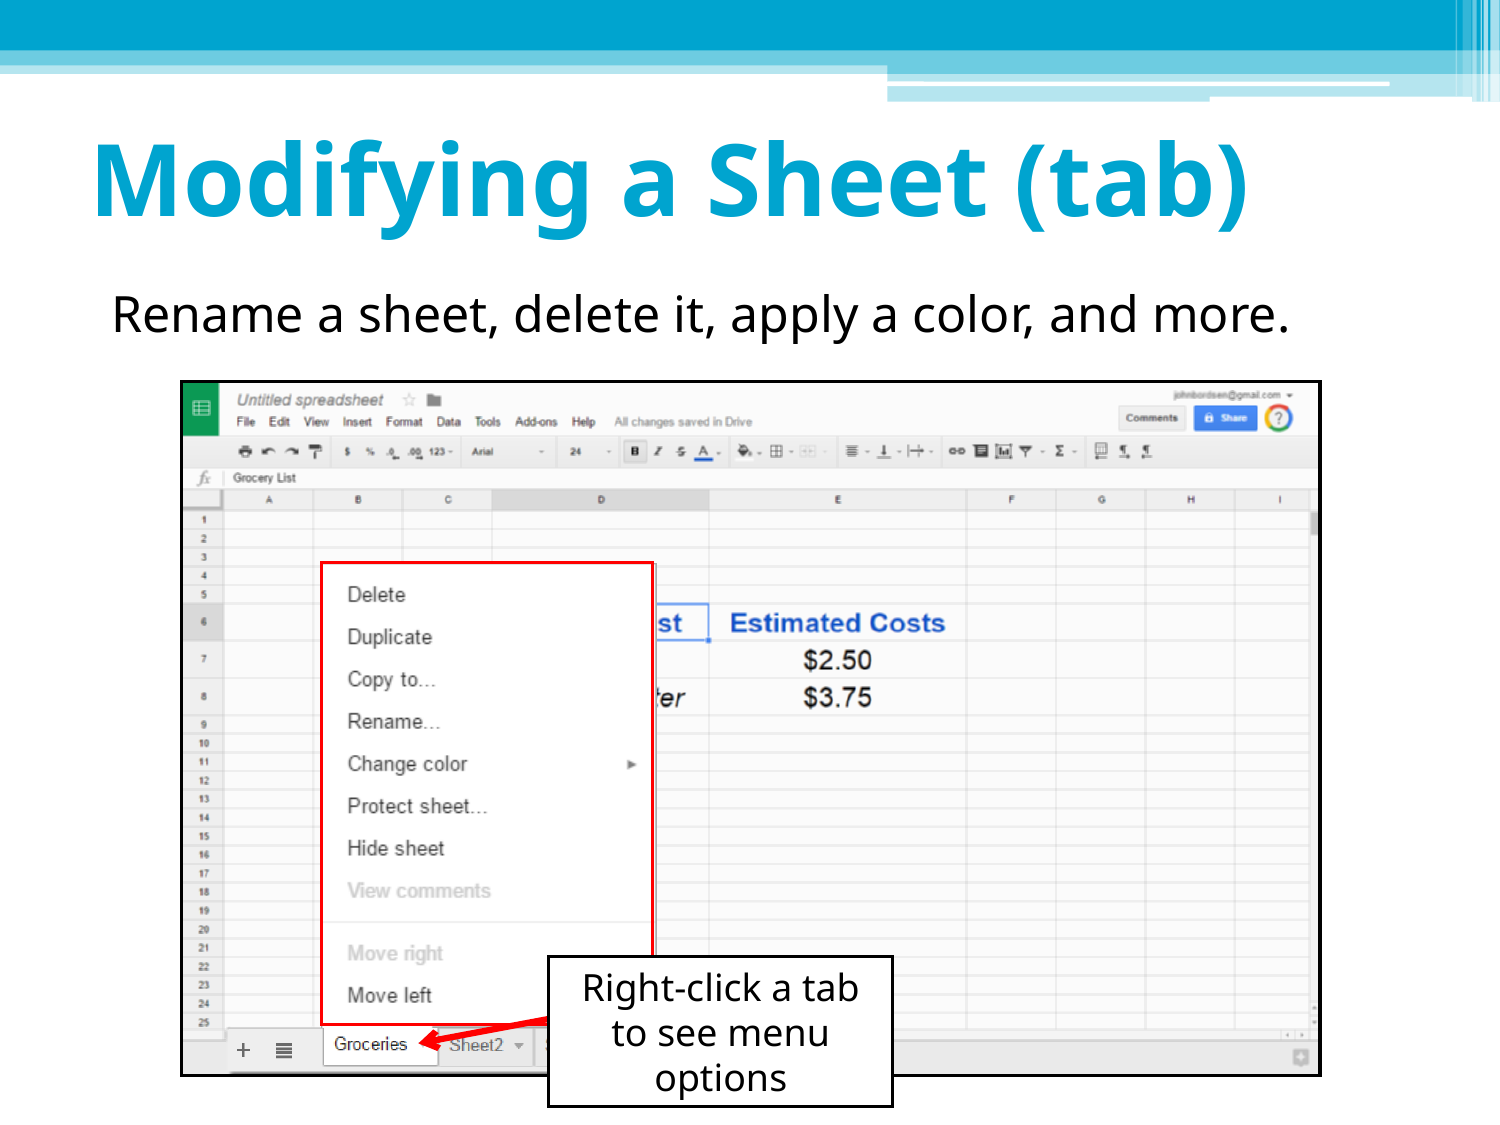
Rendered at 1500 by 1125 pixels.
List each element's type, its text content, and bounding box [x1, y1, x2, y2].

text_box Right-click a tab to see menu options [548, 1075, 893, 1107]
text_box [418, 1005, 619, 1044]
picture [182, 382, 1319, 1075]
list Rename a sheet, delete it, apply a color, and more. [75, 275, 1418, 488]
title Modifying a Sheet (tab) [75, 90, 1418, 263]
